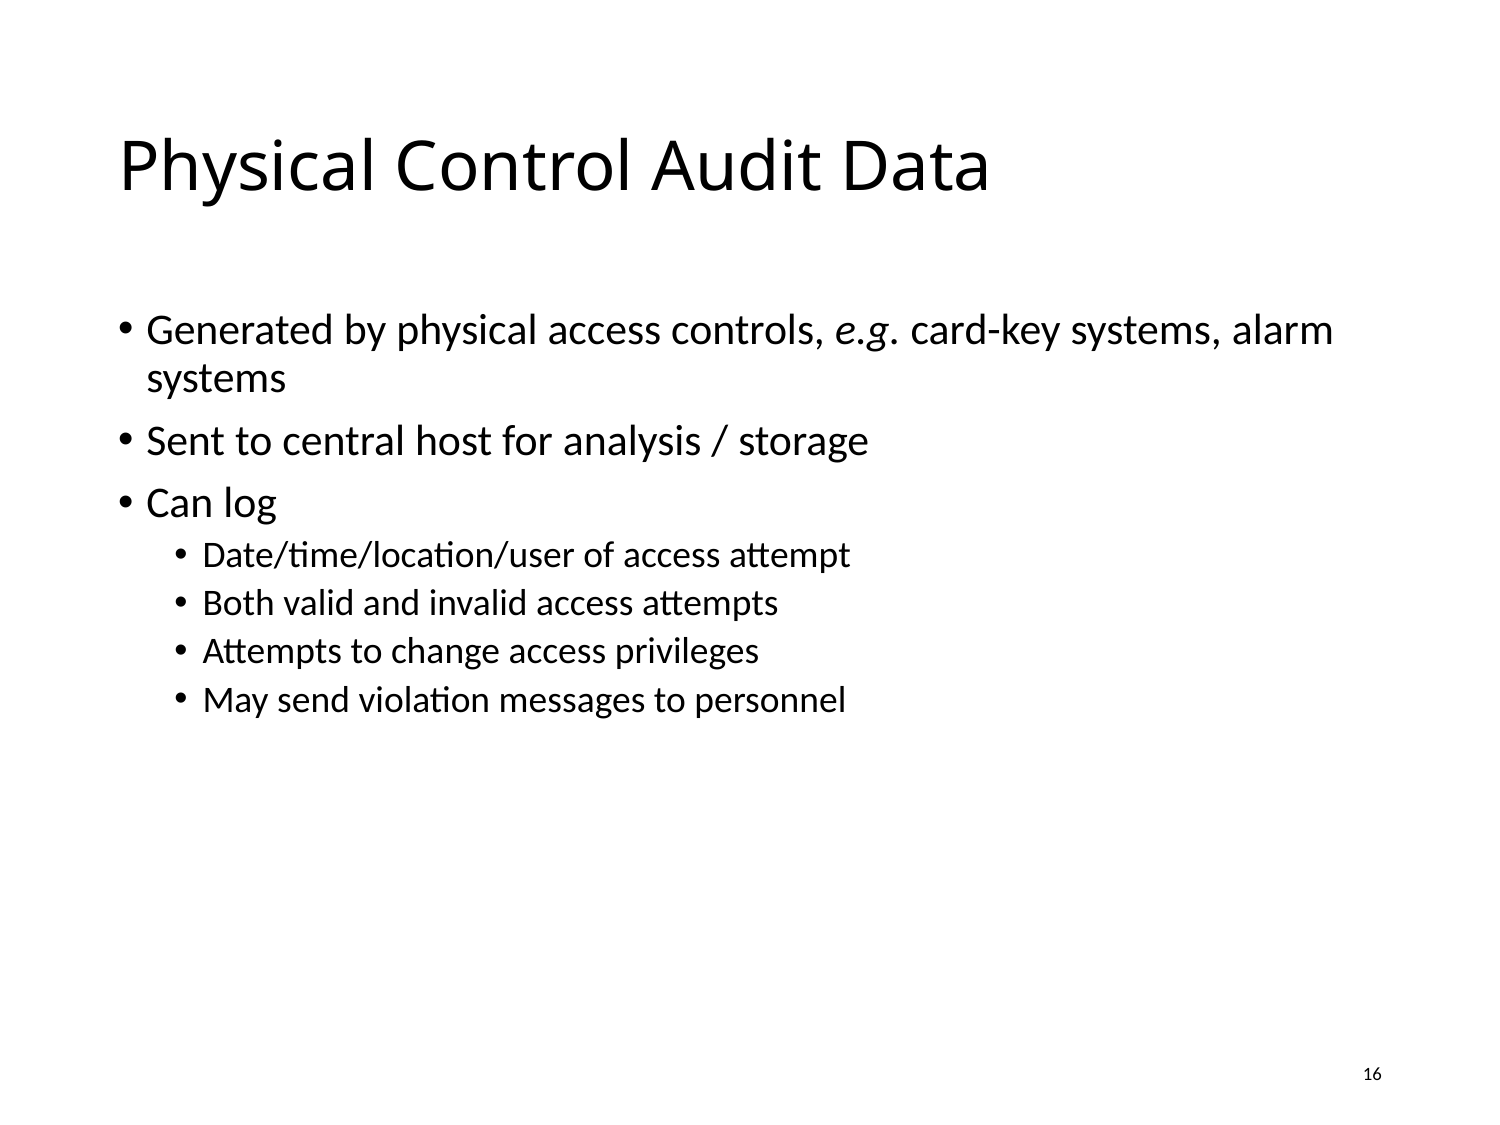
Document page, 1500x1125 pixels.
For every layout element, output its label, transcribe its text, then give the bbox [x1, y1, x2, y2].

list Generated by physical access controls, e.g. card-key systems, alarm systems Sent to central host for analysis / storage Can log Date/time/location/user of access attempt Both valid and invalid access attempts Attempts to change access privileges May send violation messages to personnel [103, 299, 1397, 1014]
slide_number 16 [1059, 1042, 1397, 1103]
title Physical Control Audit Data [103, 59, 1397, 278]
